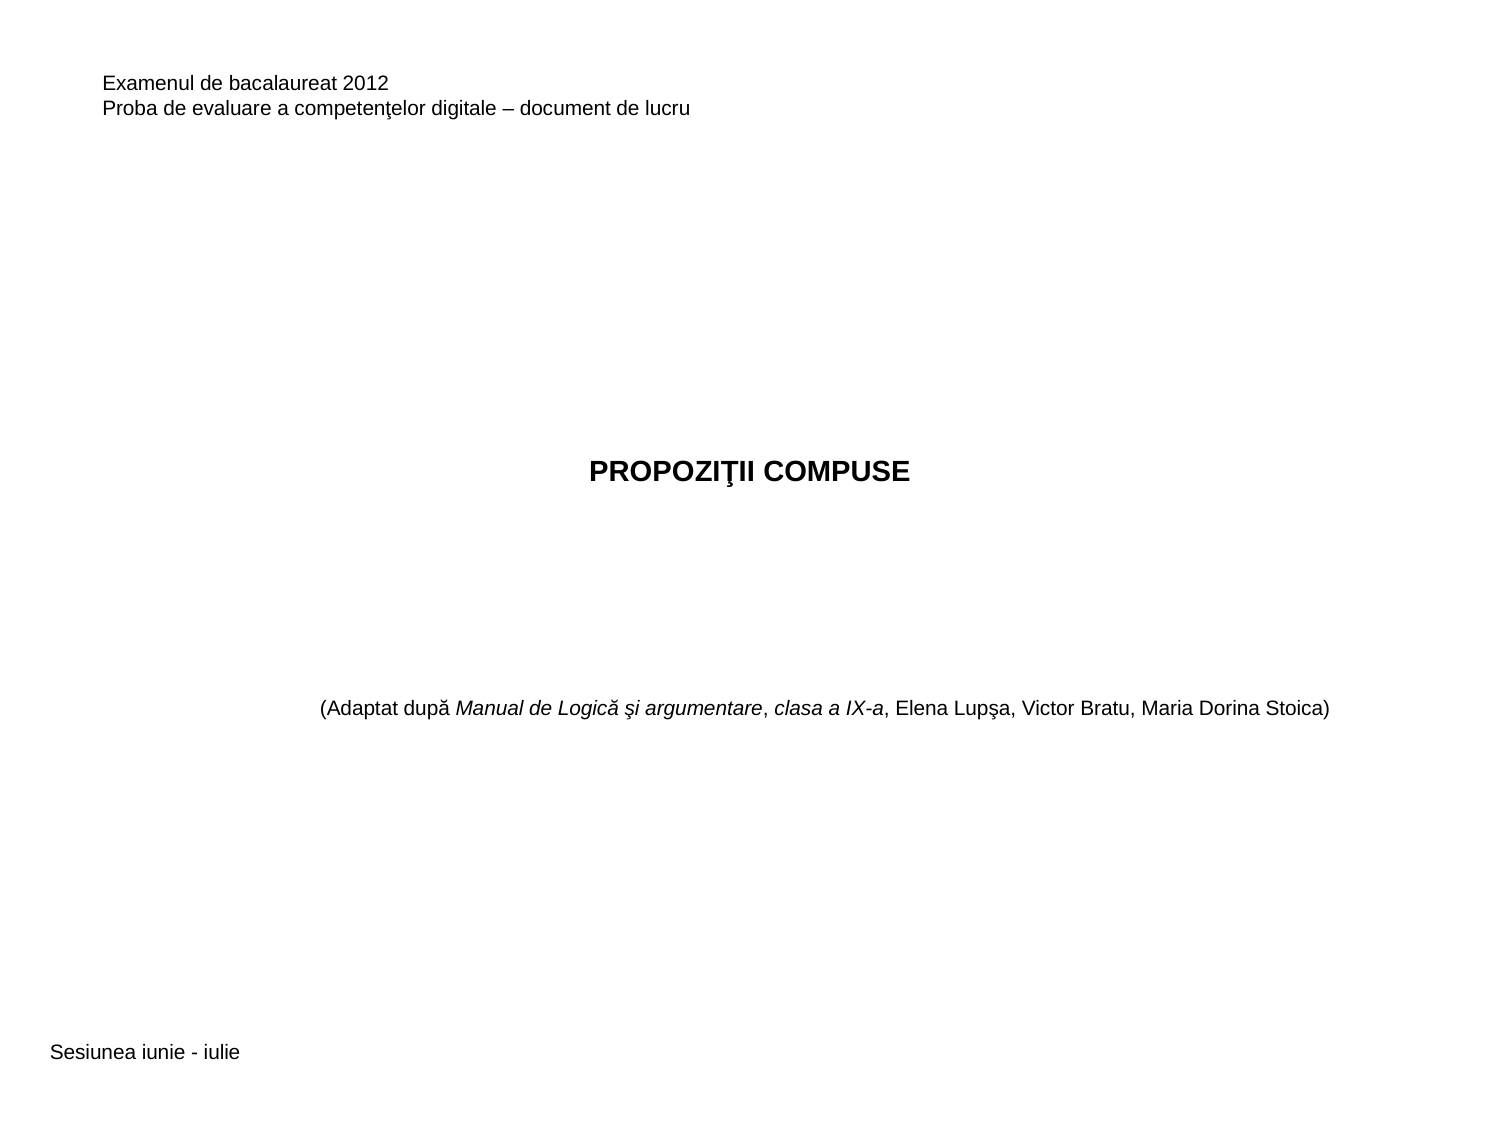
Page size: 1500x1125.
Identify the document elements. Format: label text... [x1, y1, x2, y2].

text_box Examenul de bacalaureat 2012 Proba de evaluare a competenţelor digitale – document de lucru [87, 62, 888, 128]
subtitle (Adaptat după Manual de Logică şi argumentare, clasa a IX-a, Elena Lupşa, Victor Bratu, Maria Dorina Stoica) [149, 687, 1500, 976]
text_box Sesiunea iunie - iulie [35, 1031, 457, 1071]
title PROPOZIŢII COMPUSE [112, 349, 1388, 591]
